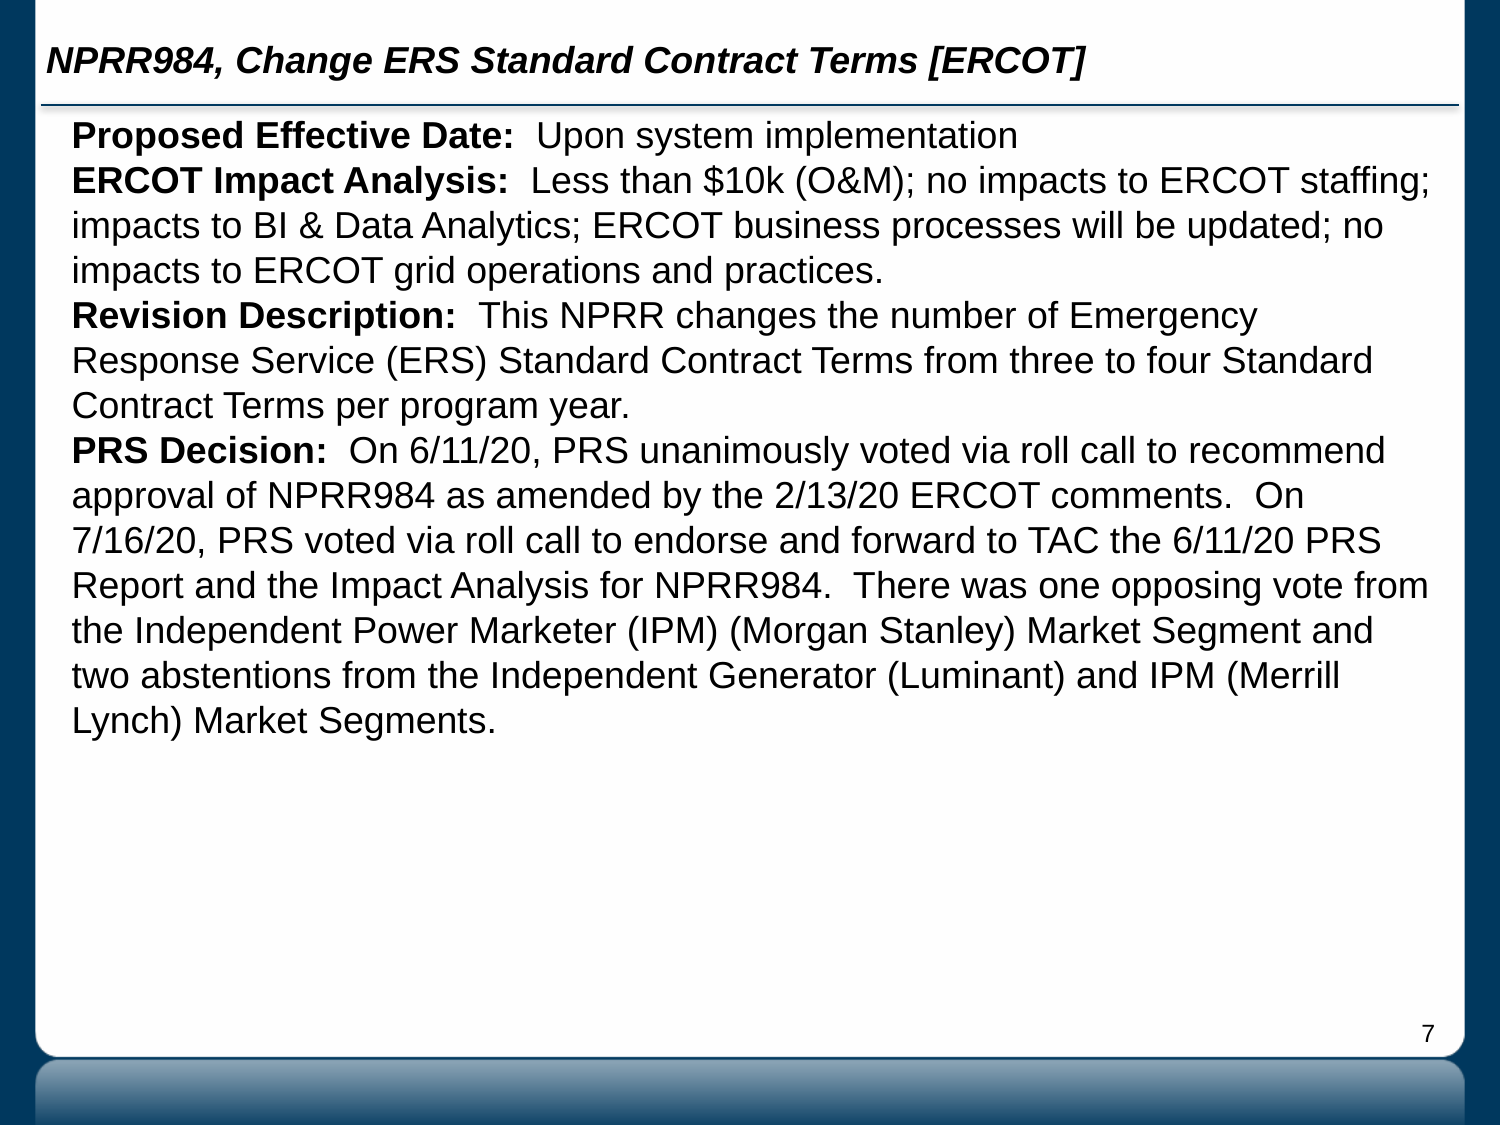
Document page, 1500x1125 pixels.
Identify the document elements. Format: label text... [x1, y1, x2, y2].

picture [35, 0, 1465, 1125]
title NPRR984, Change ERS Standard Contract Terms [ERCOT] [31, 20, 1464, 97]
text_box Proposed Effective Date: Upon system implementation ERCOT Impact Analysis: Less than $10k (O&M); no impacts to ERCOT staffing; impacts to BI & Data Analytics; ERCOT business processes will be updated; no impacts to ERCOT grid operations and practices. Revision Description: This NPRR changes the number of Emergency Response Service (ERS) Standard Contract Terms from three to four Standard Contract Terms per program year. PRS Decision: On 6/11/20, PRS unanimously voted via roll call to recommend approval of NPRR984 as amended by the 2/13/20 ERCOT comments. On 7/16/20, PRS voted via roll call to endorse and forward to TAC the 6/11/20 PRS Report and the Impact Analysis for NPRR984. There was one opposing vote from the Independent Power Marketer (IPM) (Morgan Stanley) Market Segment and two abstentions from the Independent Generator (Luminant) and IPM (Merrill Lynch) Market Segments. [56, 103, 1448, 749]
